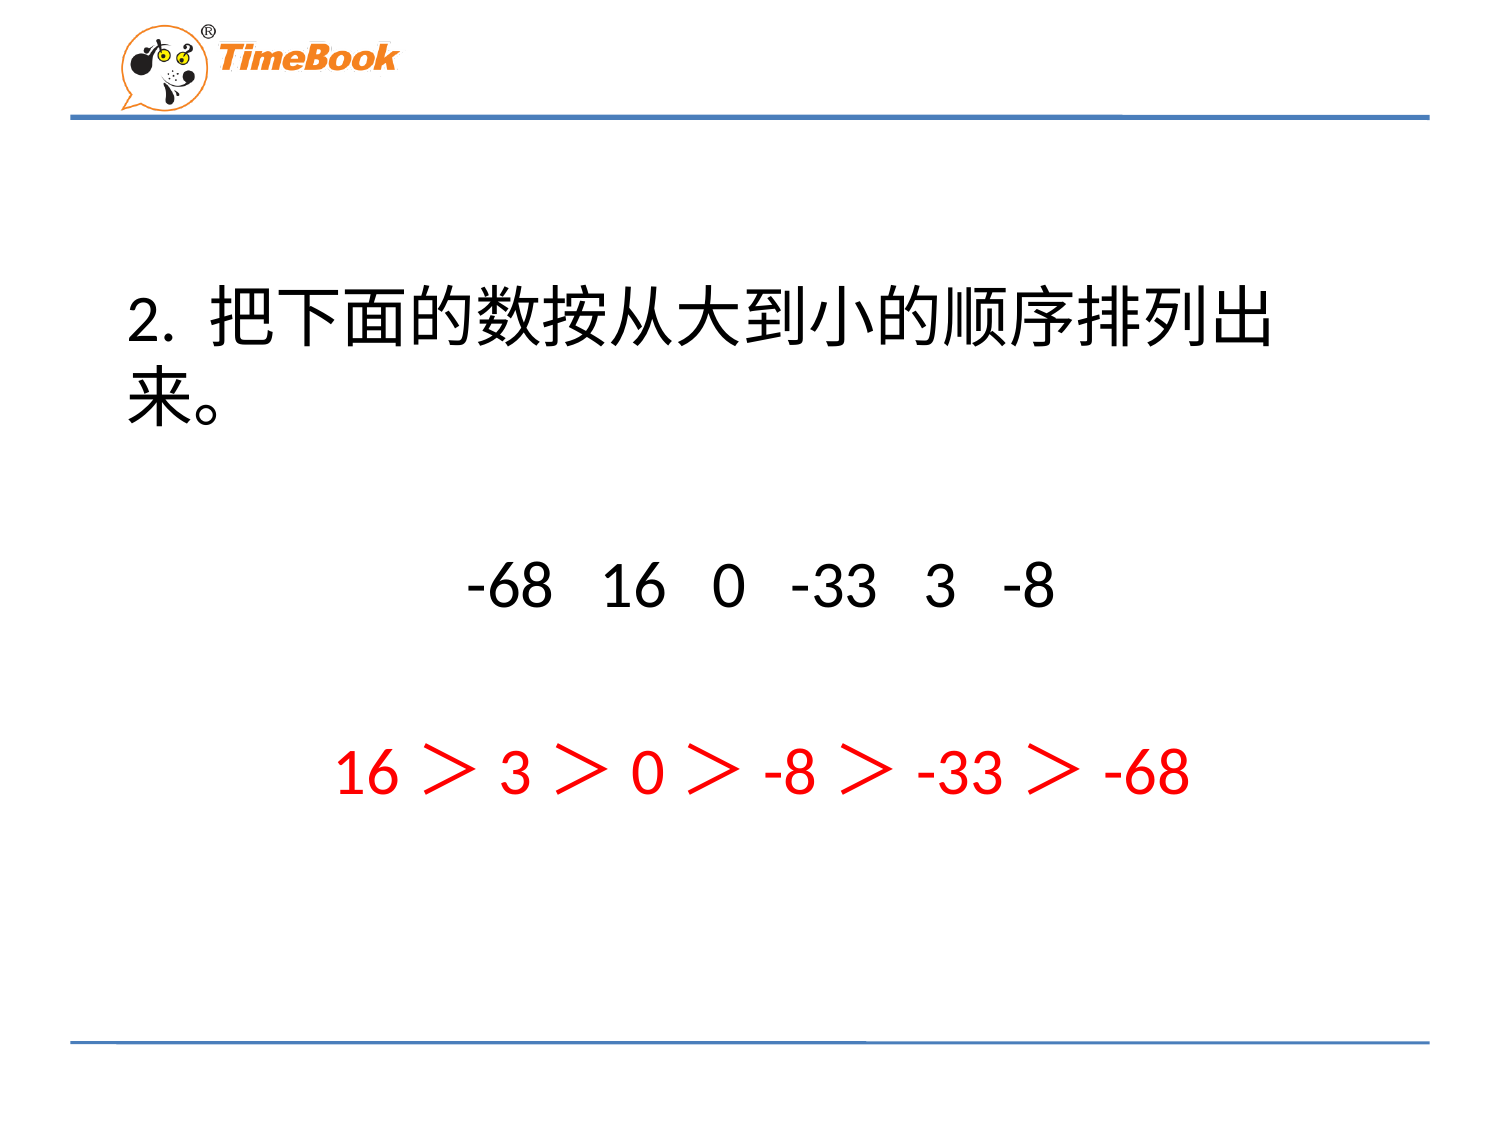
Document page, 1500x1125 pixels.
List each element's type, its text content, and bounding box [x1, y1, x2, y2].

picture [118, 22, 408, 113]
list 2. 把下面的数按从大到小的顺序排列出来。 -68 16 0 -33 3 -8 16＞3＞0＞-8＞-33＞-68 [112, 267, 1412, 971]
